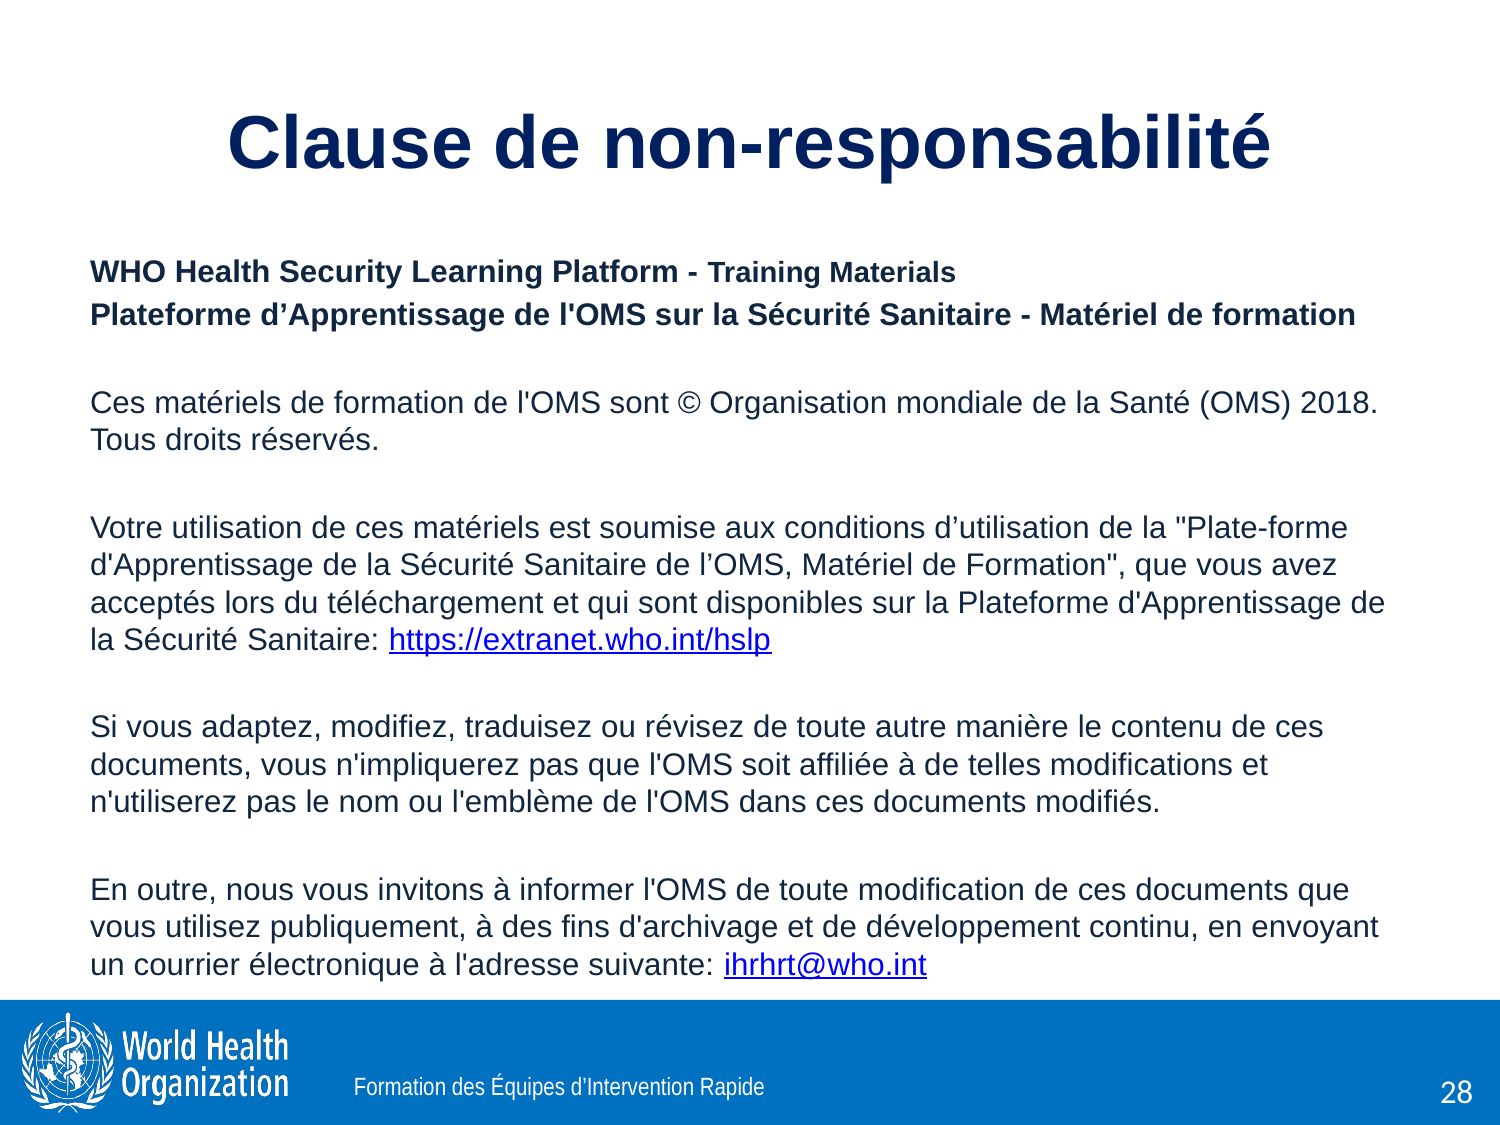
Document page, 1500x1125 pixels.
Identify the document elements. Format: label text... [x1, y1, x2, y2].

picture [21, 1012, 288, 1113]
title Clause de non-responsabilité [75, 45, 1425, 233]
list WHO Health Security Learning Platform - Training Materials Plateforme d’Apprentissage de l'OMS sur la Sécurité Sanitaire - Matériel de formation Ces matériels de formation de l'OMS sont © Organisation mondiale de la Santé (OMS) 2018. Tous droits réservés. Votre utilisation de ces matériels est soumise aux conditions d’utilisation de la "Plate-forme d'Apprentissage de la Sécurité Sanitaire de l’OMS, Matériel de Formation", que vous avez acceptés lors du téléchargement et qui sont disponibles sur la Plateforme d'Apprentissage de la Sécurité Sanitaire: https://extranet.who.int/hslp Si vous adaptez, modifiez, traduisez ou révisez de toute autre manière le contenu de ces documents, vous n'impliquerez pas que l'OMS soit affiliée à de telles modifications et n'utiliserez pas le nom ou l'emblème de l'OMS dans ces documents modifiés. En outre, nous vous invitons à informer l'OMS de toute modification de ces documents que vous utilisez publiquement, à des fins d'archivage et de développement continu, en envoyant un courrier électronique à l'adresse suivante: ihrhrt@who.int [75, 243, 1425, 986]
